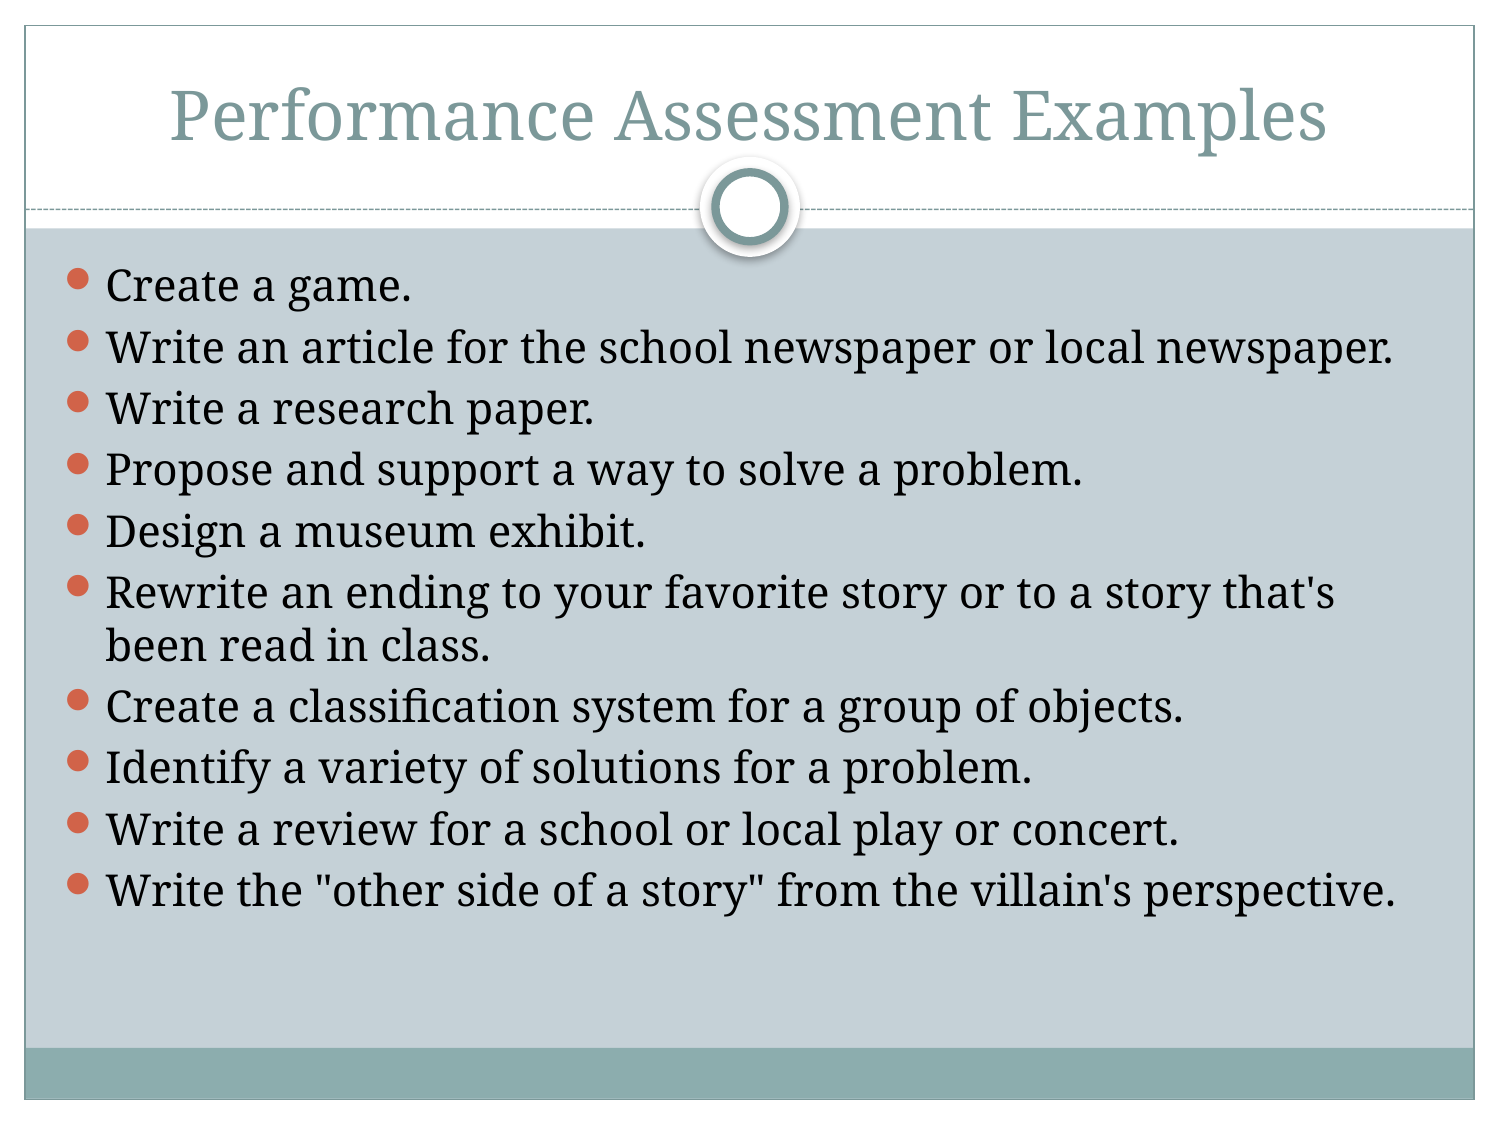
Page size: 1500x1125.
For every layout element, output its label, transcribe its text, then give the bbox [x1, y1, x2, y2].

list Create a game. Write an article for the school newspaper or local newspaper. Write a research paper. Propose and support a way to solve a problem. Design a museum exhibit. Rewrite an ending to your favorite story or to a story that's been read in class. Create a classification system for a group of objects. Identify a variety of solutions for a problem. Write a review for a school or local play or concert. Write the "other side of a story" from the villain's perspective. [49, 250, 1445, 1001]
title Performance Assessment Examples [49, 37, 1450, 162]
